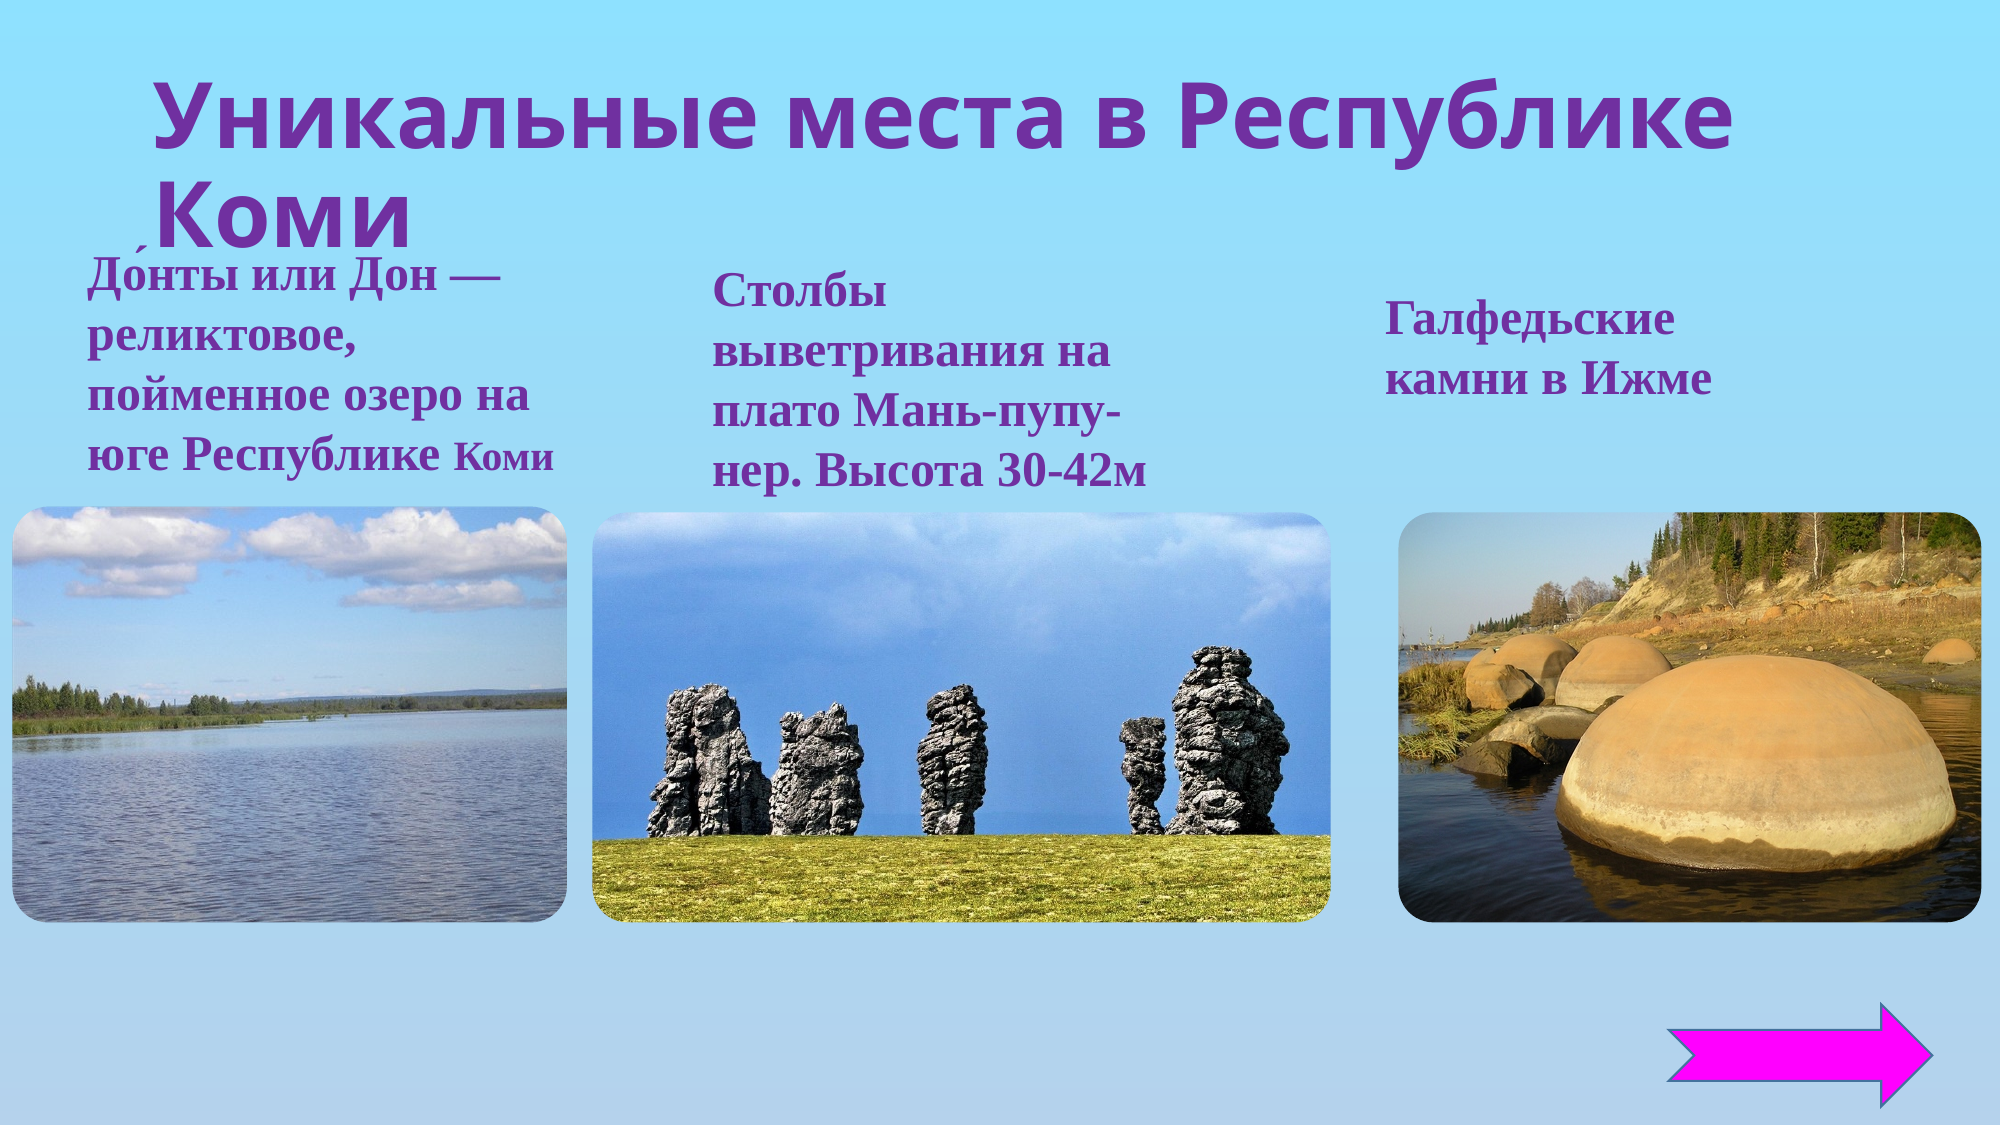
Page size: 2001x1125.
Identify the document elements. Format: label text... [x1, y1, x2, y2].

title Уникальные места в Республике Коми [137, 59, 1863, 278]
text_box Галфедьские камни в Ижме [1370, 277, 1835, 513]
text_box [1666, 1001, 1934, 1109]
text_box Столбы выветривания на плато Мань-пупу-нер. Высота 30-42м [697, 249, 1178, 512]
picture [1398, 512, 1982, 923]
picture [592, 512, 1331, 923]
text_box До́нты или Дон — реликтовое, пойменное озеро на юге Республике Коми [72, 233, 627, 533]
picture [12, 506, 567, 923]
